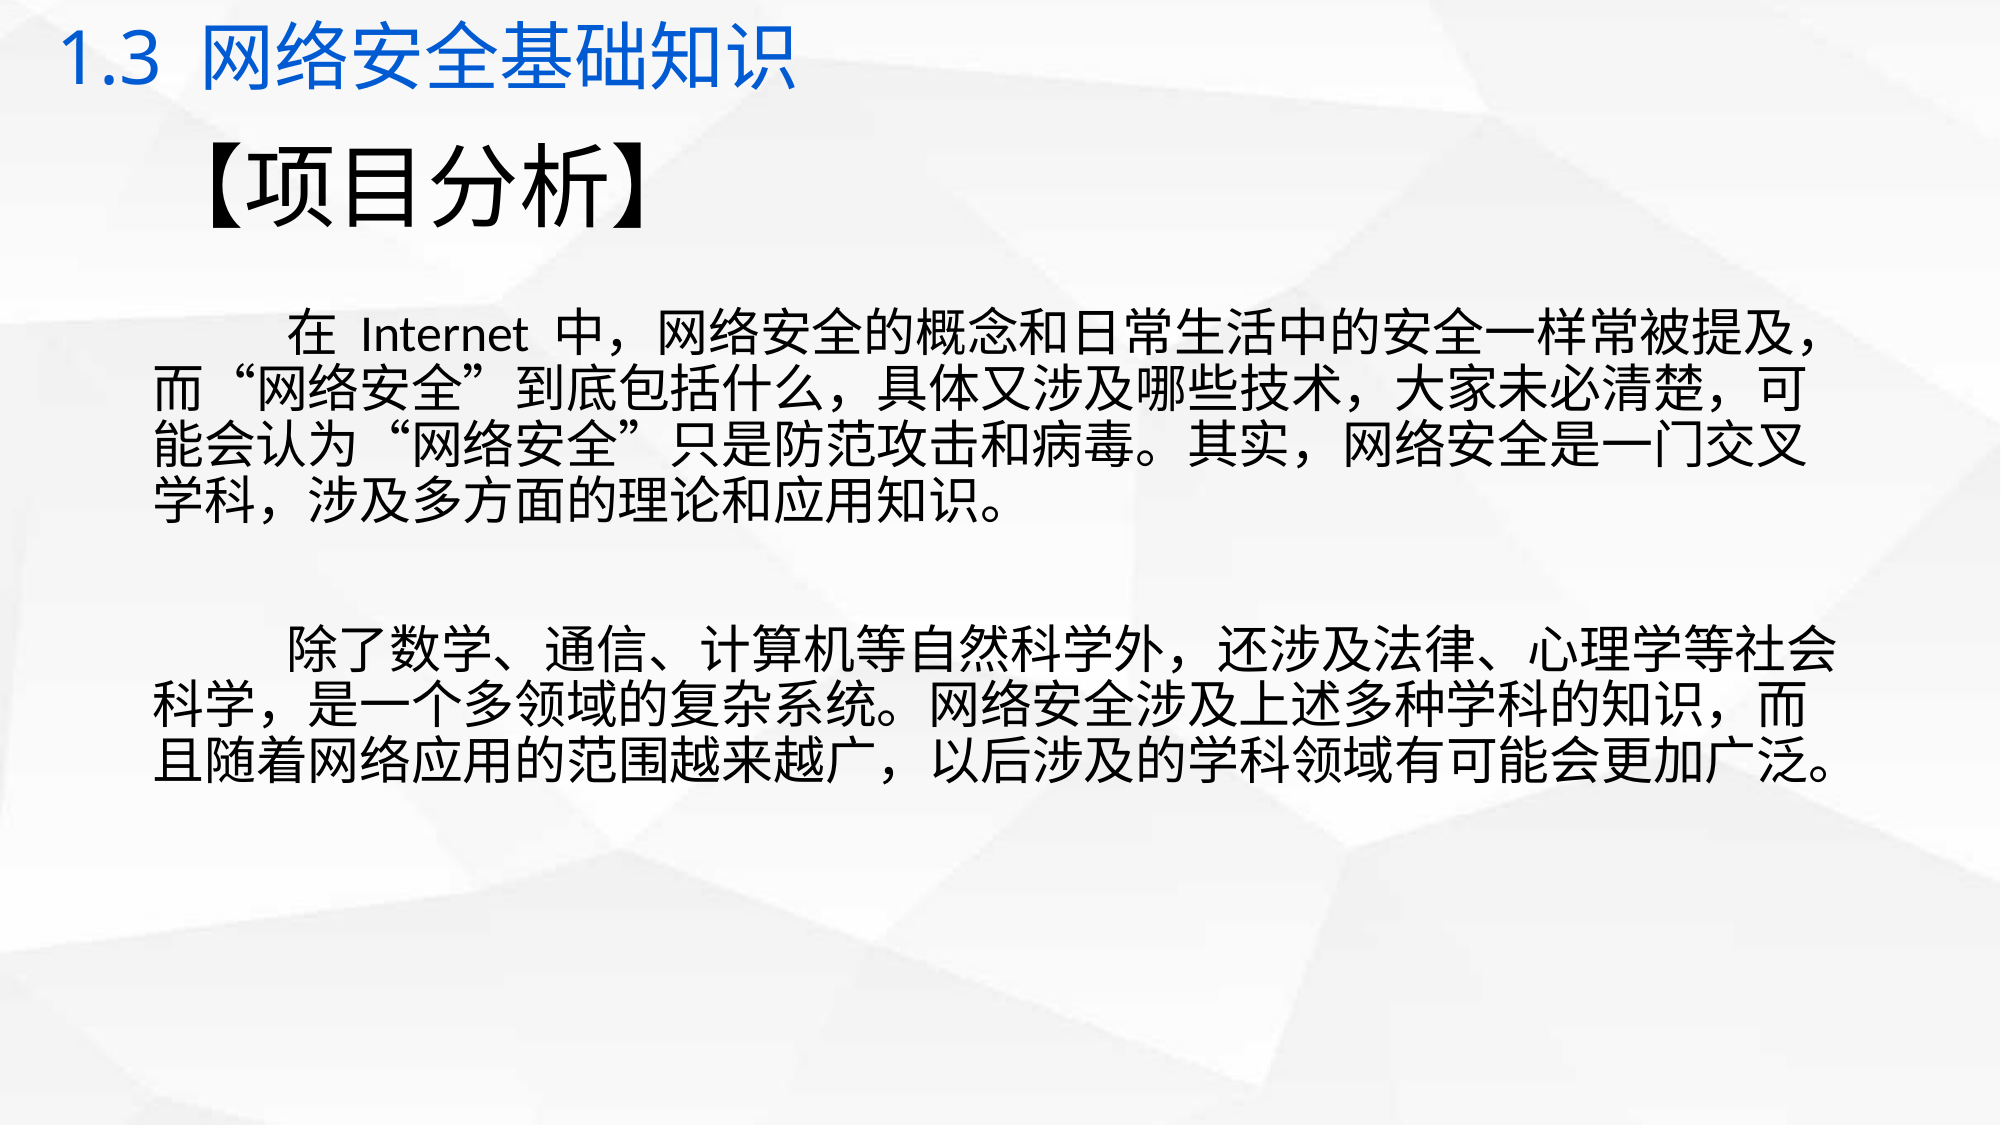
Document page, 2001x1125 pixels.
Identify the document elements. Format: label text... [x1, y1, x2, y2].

list 在 Internet 中，网络安全的概念和日常生活中的安全一样常被提及，而“网络安全”到底包括什么，具体又涉及哪些技术，大家未必清楚，可能会认为“网络安全”只是防范攻击和病毒。其实，网络安全是一门交叉学科，涉及多方面的理论和应用知识。 除了数学、通信、计算机等自然科学外，还涉及法律、心理学等社会科学，是一个多领域的复杂系统。网络安全涉及上述多种学科的知识，而且随着网络应用的范围越来越广，以后涉及的学科领域有可能会更加广泛。 [137, 299, 1863, 842]
picture [0, 0, 2001, 1125]
text_box 1.3 网络安全基础知识 [41, 9, 1397, 101]
title 【项目分析】 [137, 81, 1863, 299]
